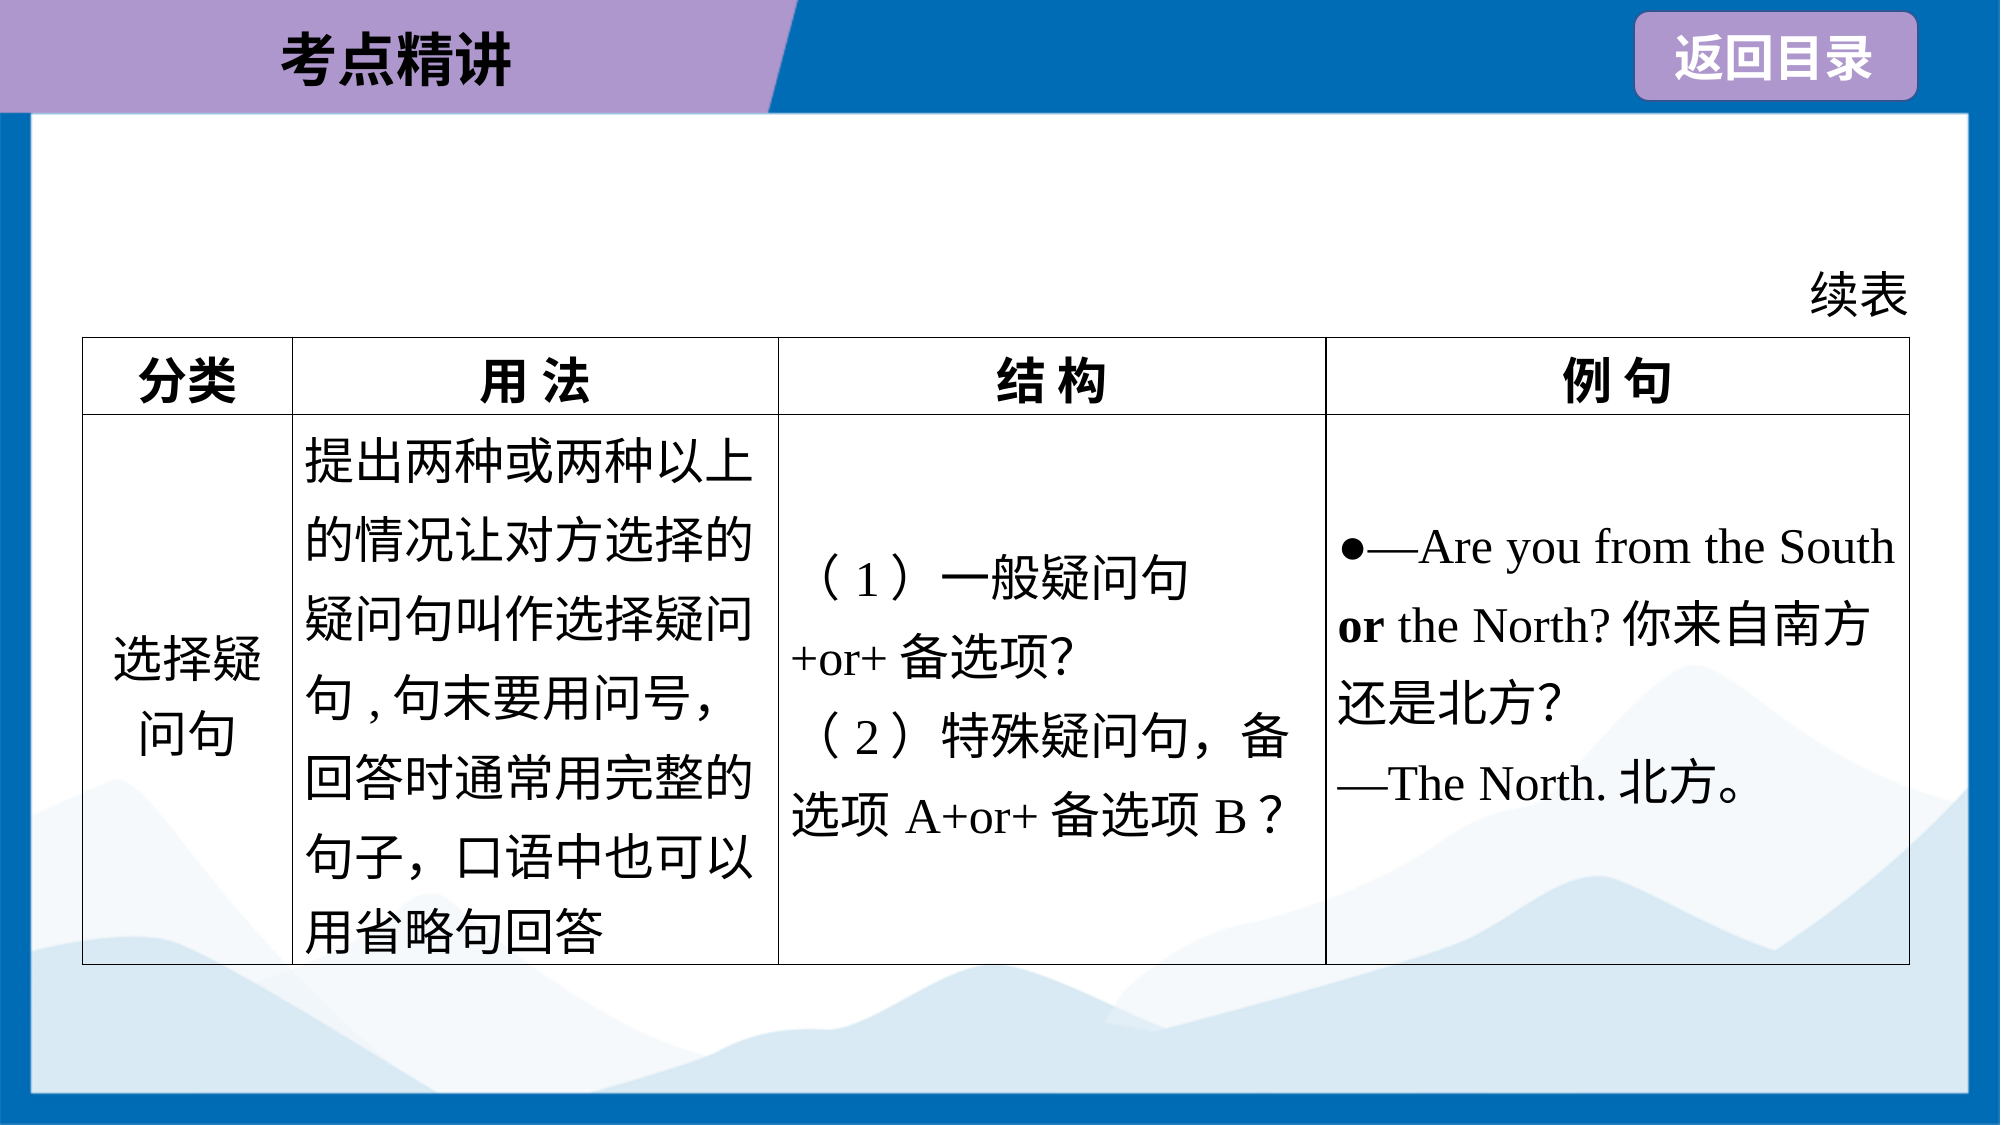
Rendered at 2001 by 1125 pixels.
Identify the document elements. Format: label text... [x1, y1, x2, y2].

table_header 用 法 [293, 338, 778, 414]
picture [0, 0, 2000, 1125]
table_header 例 句 [1327, 338, 1909, 414]
table_header 结 构 [779, 338, 1325, 414]
table_cell ●—Are you from the South or the North?你来自南方还是北方？ —The North.北方。 [1327, 415, 1909, 964]
table_cell （1）一般疑问句+or+备选项？ （2）特殊疑问句，备选项A+or+备选项B？ [779, 415, 1325, 964]
table_cell 选择疑 问句 [83, 415, 292, 964]
text_box 续表 [1808, 236, 1910, 324]
table_header 分类 [83, 338, 292, 414]
table_cell 提出两种或两种以上 的情况让对方选择的 疑问句叫作选择疑问 句,句末要用问号， 回答时通常用完整的 句子，口语中也可以 用省略句回答 [293, 415, 778, 964]
